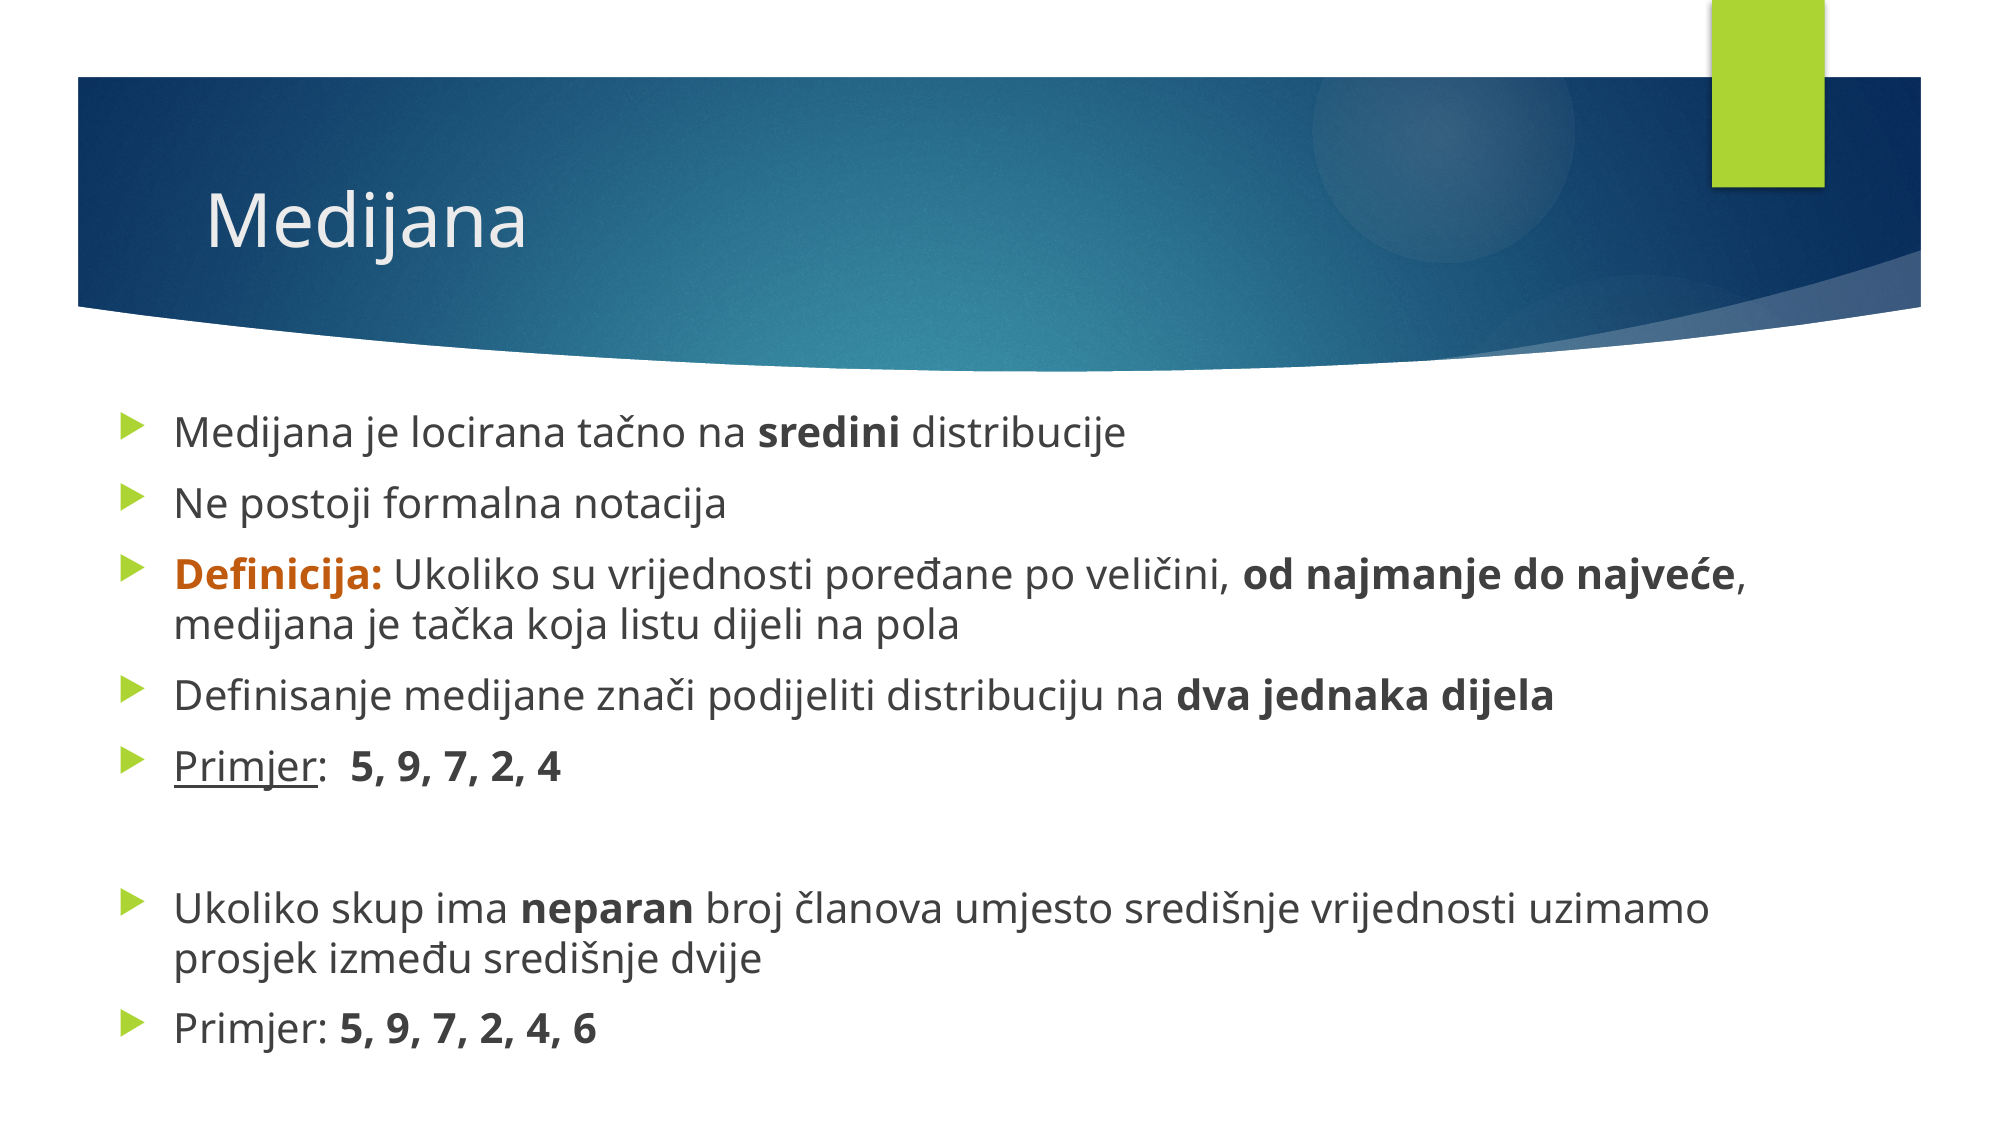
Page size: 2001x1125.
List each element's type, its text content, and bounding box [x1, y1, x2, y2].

list Medijana je locirana tačno na sredini distribucije Ne postoji formalna notacija Definicija: Ukoliko su vrijednosti poređane po veličini, od najmanje do najveće, medijana je tačka koja listu dijeli na pola Definisanje medijane znači podijeliti distribuciju na dva jednaka dijela Primjer: 5, 9, 7, 2, 4 Ukoliko skup ima neparan broj članova umjesto središnje vrijednosti uzimamo prosjek između središnje dvije Primjer: 5, 9, 7, 2, 4, 6 [102, 398, 1808, 1090]
title Medijana [189, 159, 1627, 276]
